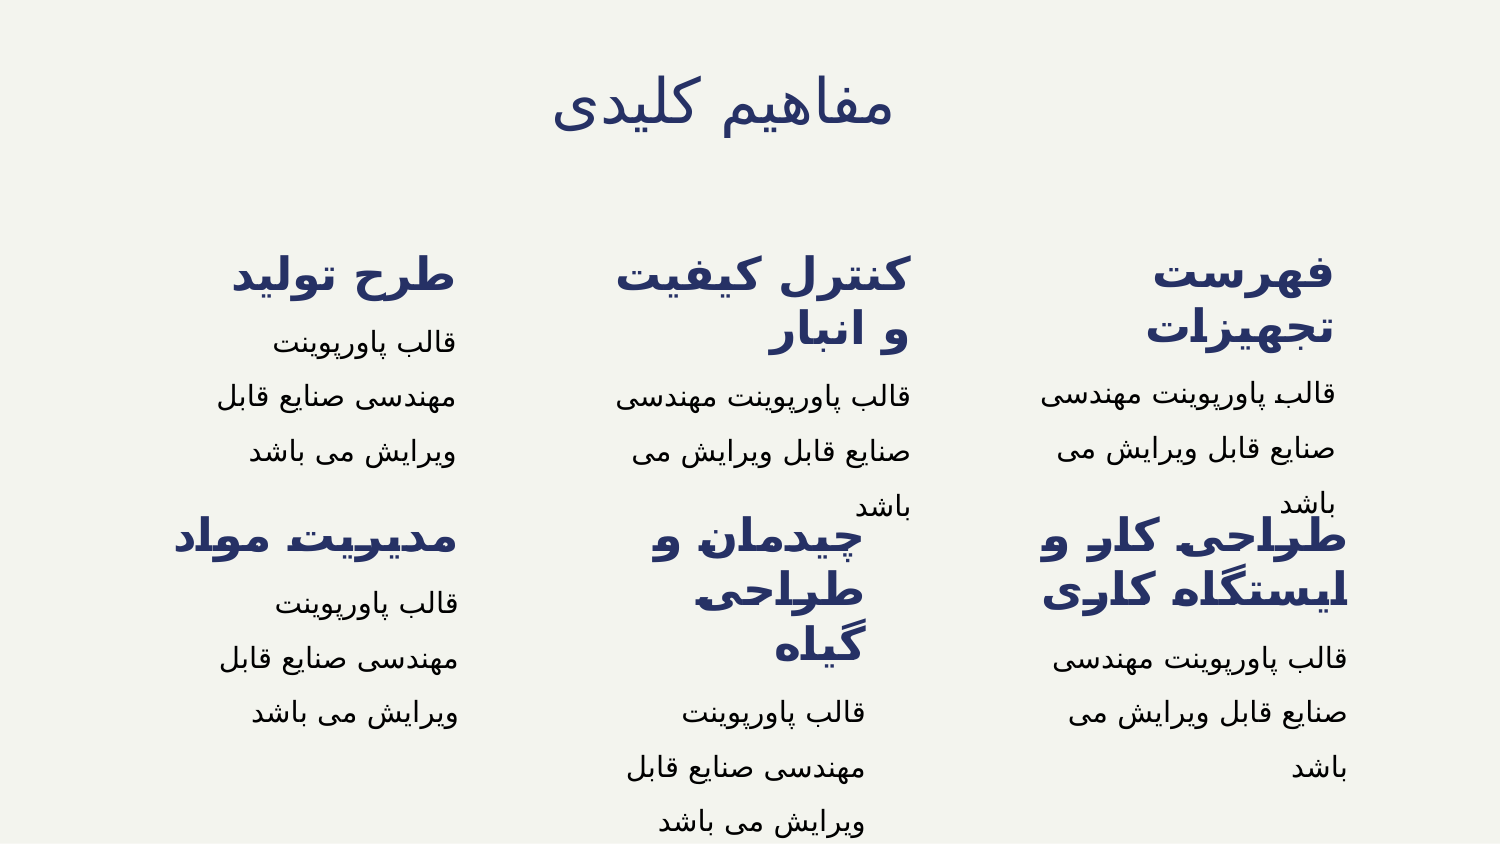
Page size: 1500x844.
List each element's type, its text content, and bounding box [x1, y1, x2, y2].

text_box مدیریت مواد قالب پاورپوینت مهندسی صنایع قابل ویرایش می باشد [129, 501, 462, 729]
text_box طرح تولید قالب پاورپوینت مهندسی صنایع قابل ویرایش می باشد [99, 240, 459, 468]
text_box چیدمان و طراحی گیاه قالب پاورپوینت مهندسی صنایع قابل ویرایش می باشد [570, 501, 869, 838]
text_box فهرست تجهیزات قالب پاورپوینت مهندسی صنایع قابل ویرایش می باشد [1011, 240, 1339, 501]
title مفاهیم کلیدی [525, 59, 926, 203]
text_box طراحی کار و ایستگاه کاری قالب پاورپوینت مهندسی صنایع قابل ویرایش می باشد [1011, 501, 1351, 783]
text_box کنترل کیفیت و انبار قالب پاورپوینت مهندسی صنایع قابل ویرایش می باشد [570, 240, 914, 523]
